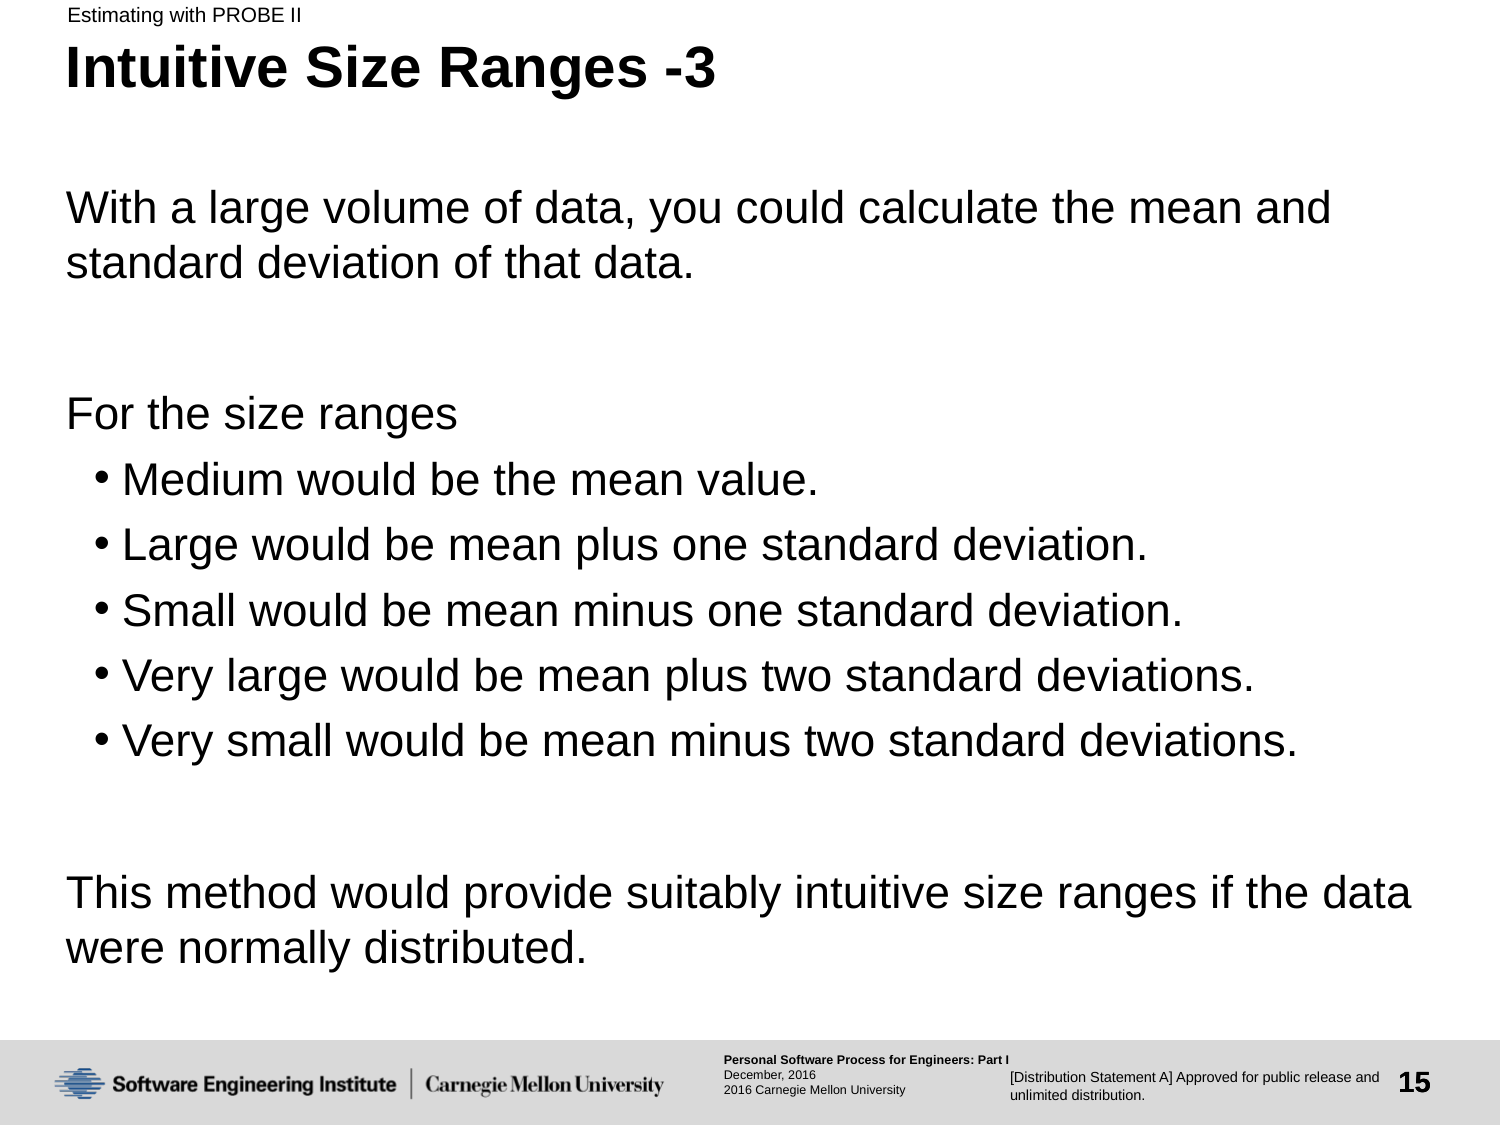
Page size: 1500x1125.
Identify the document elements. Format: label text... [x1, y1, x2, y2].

title Intuitive Size Ranges -3 [65, 37, 1313, 148]
list With a large volume of data, you could calculate the mean and standard deviation of that data. For the size ranges Medium would be the mean value. Large would be mean plus one standard deviation. Small would be mean minus one standard deviation. Very large would be mean plus two standard deviations. Very small would be mean minus two standard deviations. This method would provide suitably intuitive size ranges if the data were normally distributed. [65, 177, 1431, 1000]
text_box Estimating with PROBE II [67, 1, 752, 27]
picture [46, 1061, 673, 1104]
